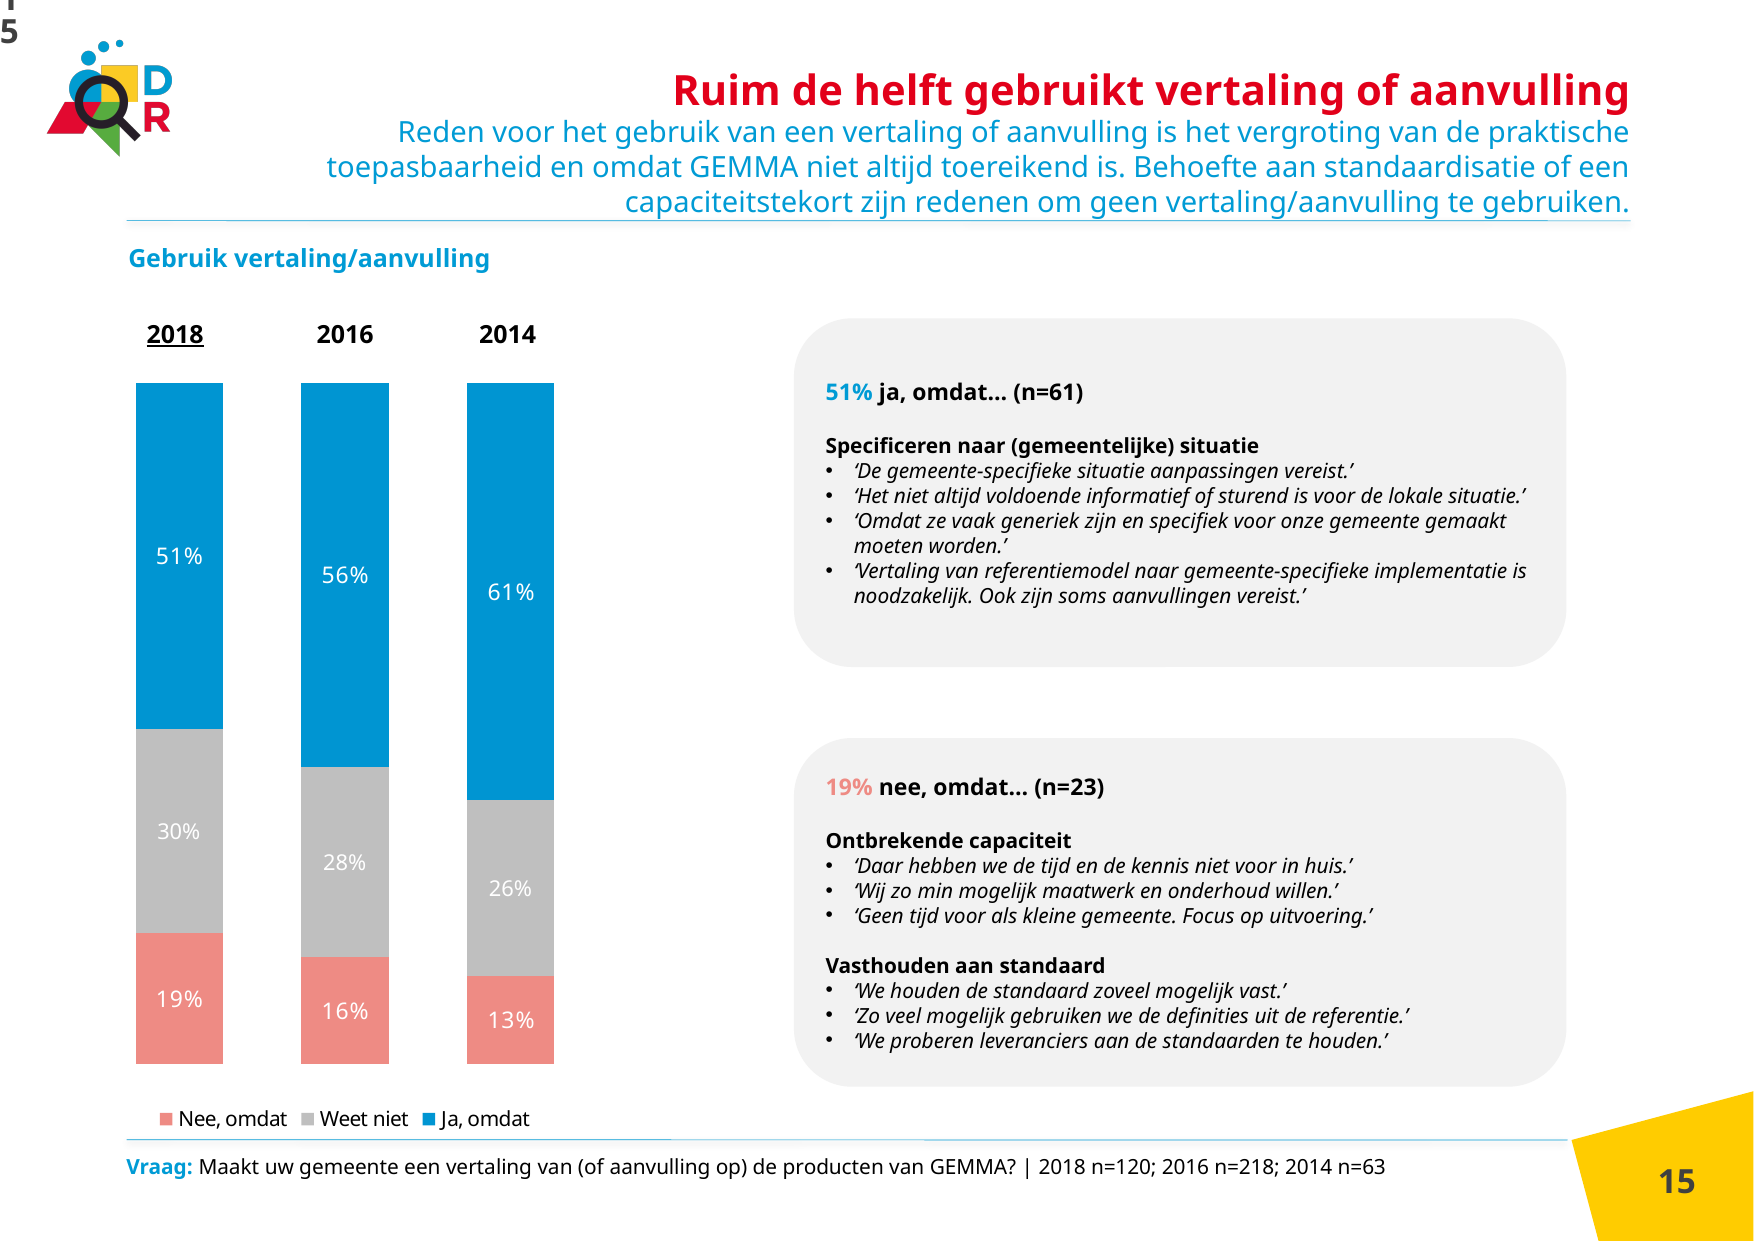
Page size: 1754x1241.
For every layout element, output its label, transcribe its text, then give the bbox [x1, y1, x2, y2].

text_box 2018 [111, 318, 239, 349]
text_box 2014 [443, 318, 572, 349]
text_box Gebruik vertaling/aanvulling [128, 242, 877, 273]
text_box Ruim de helft gebruikt vertaling of aanvulling Reden voor het gebruik van een vertaling of aanvulling is het vergroting van de praktische toepasbaarheid en omdat GEMMA niet altijd toereikend is. Behoefte aan standaardisatie of een capaciteitstekort zijn redenen om geen vertaling/aanvulling te gebruiken. [179, 63, 1631, 219]
text_box 2016 [281, 318, 409, 349]
text_box 51% ja, omdat… (n=61) Specificeren naar (gemeentelijke) situatie ‘De gemeente-specifieke situatie aanpassingen vereist.’ ‘Het niet altijd voldoende informatief of sturend is voor de lokale situatie.’ ‘Omdat ze vaak generiek zijn en specifiek voor onze gemeente gemaakt moeten worden.’ ‘Vertaling van referentiemodel naar gemeente-specifieke implementatie is noodzakelijk. Ook zijn soms aanvullingen vereist.’ [791, 316, 1569, 670]
chart [73, 359, 618, 1140]
text_box Vraag: Maakt uw gemeente een vertaling van (of aanvulling op) de producten van GEMMA? | 2018 n=120; 2016 n=218; 2014 n=63 [126, 1148, 1550, 1192]
text_box 19% nee, omdat… (n=23) Ontbrekende capaciteit ‘Daar hebben we de tijd en de kennis niet voor in huis.’ ‘Wij zo min mogelijk maatwerk en onderhoud willen.’ ‘Geen tijd voor als kleine gemeente. Focus op uitvoering.’ Vasthouden aan standaard ‘We houden de standaard zoveel mogelijk vast.’ ‘Zo veel mogelijk gebruiken we de definities uit de referentie.’ ‘We proberen leveranciers aan de standaarden te houden.’ [791, 735, 1569, 1089]
slide_number 15 [1625, 1149, 1716, 1217]
picture [45, 38, 175, 160]
